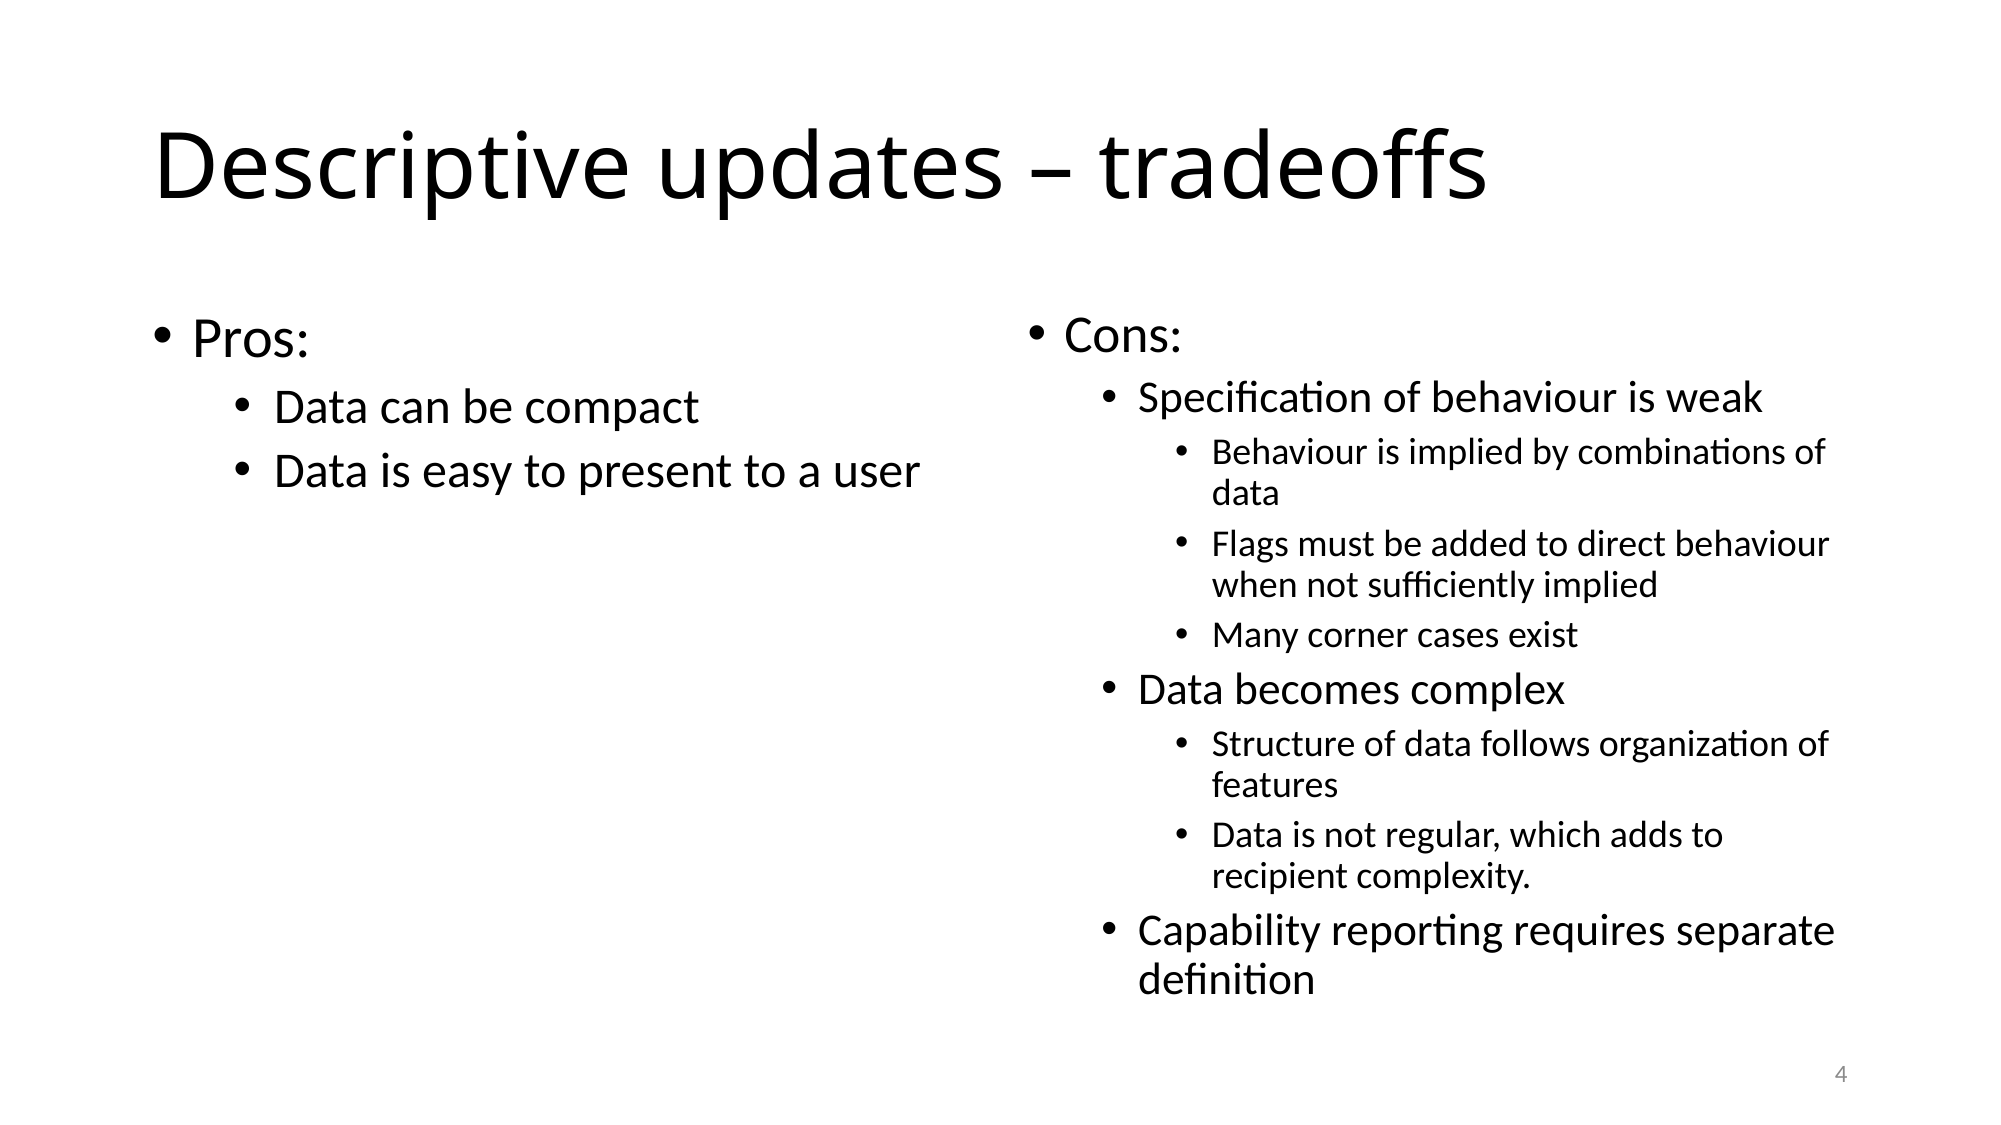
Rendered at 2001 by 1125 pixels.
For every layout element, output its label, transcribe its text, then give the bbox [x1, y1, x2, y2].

list Cons: Specification of behaviour is weak Behaviour is implied by combinations of data Flags must be added to direct behaviour when not sufficiently implied Many corner cases exist Data becomes complex Structure of data follows organization of features Data is not regular, which adds to recipient complexity. Capability reporting requires separate definition [1012, 299, 1863, 1014]
list Pros: Data can be compact Data is easy to present to a user [137, 299, 988, 1014]
slide_number 3 [1412, 1042, 1863, 1103]
title Descriptive updates – tradeoffs [137, 59, 1863, 278]
